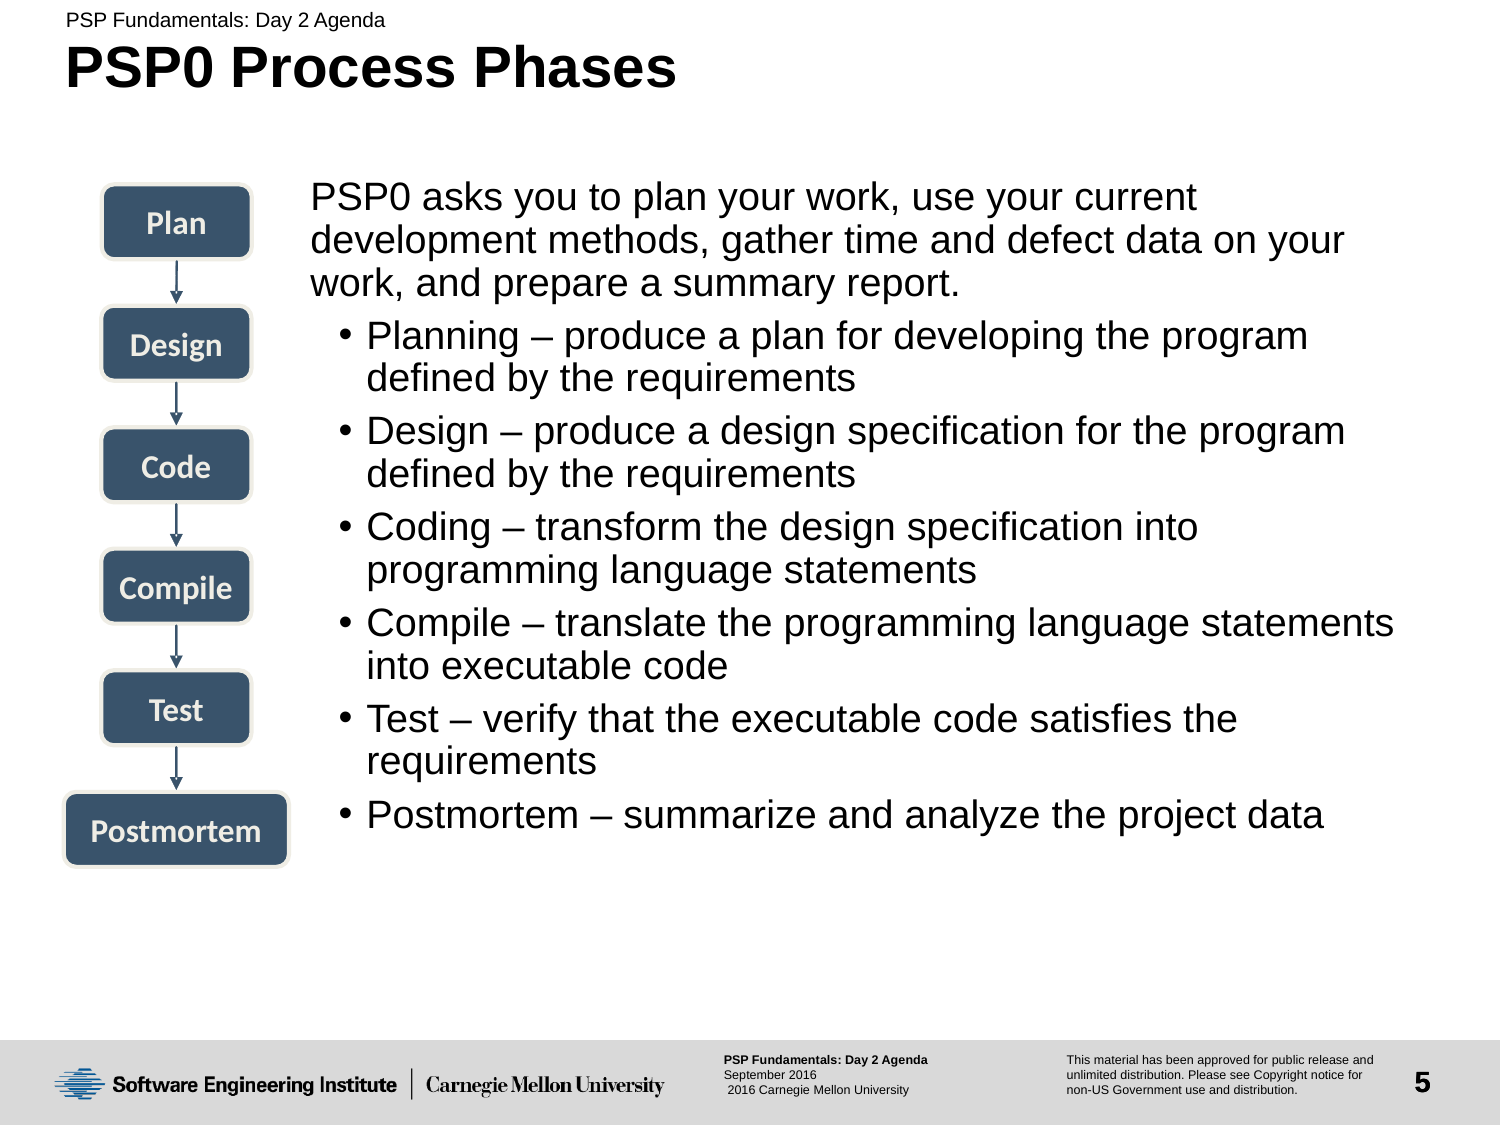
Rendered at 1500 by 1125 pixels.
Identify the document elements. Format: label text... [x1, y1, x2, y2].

picture [46, 1061, 673, 1104]
title PSP0 Process Phases [65, 37, 1430, 148]
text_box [63, 184, 289, 867]
list PSP0 asks you to plan your work, use your current development methods, gather time and defect data on your work, and prepare a summary report. Planning – produce a plan for developing the program defined by the requirements Design – produce a design specification for the program defined by the requirements Coding – transform the design specification into programming language statements Compile – translate the programming language statements into executable code Test – verify that the executable code satisfies the requirements Postmortem – summarize and analyze the project data [310, 176, 1432, 1000]
